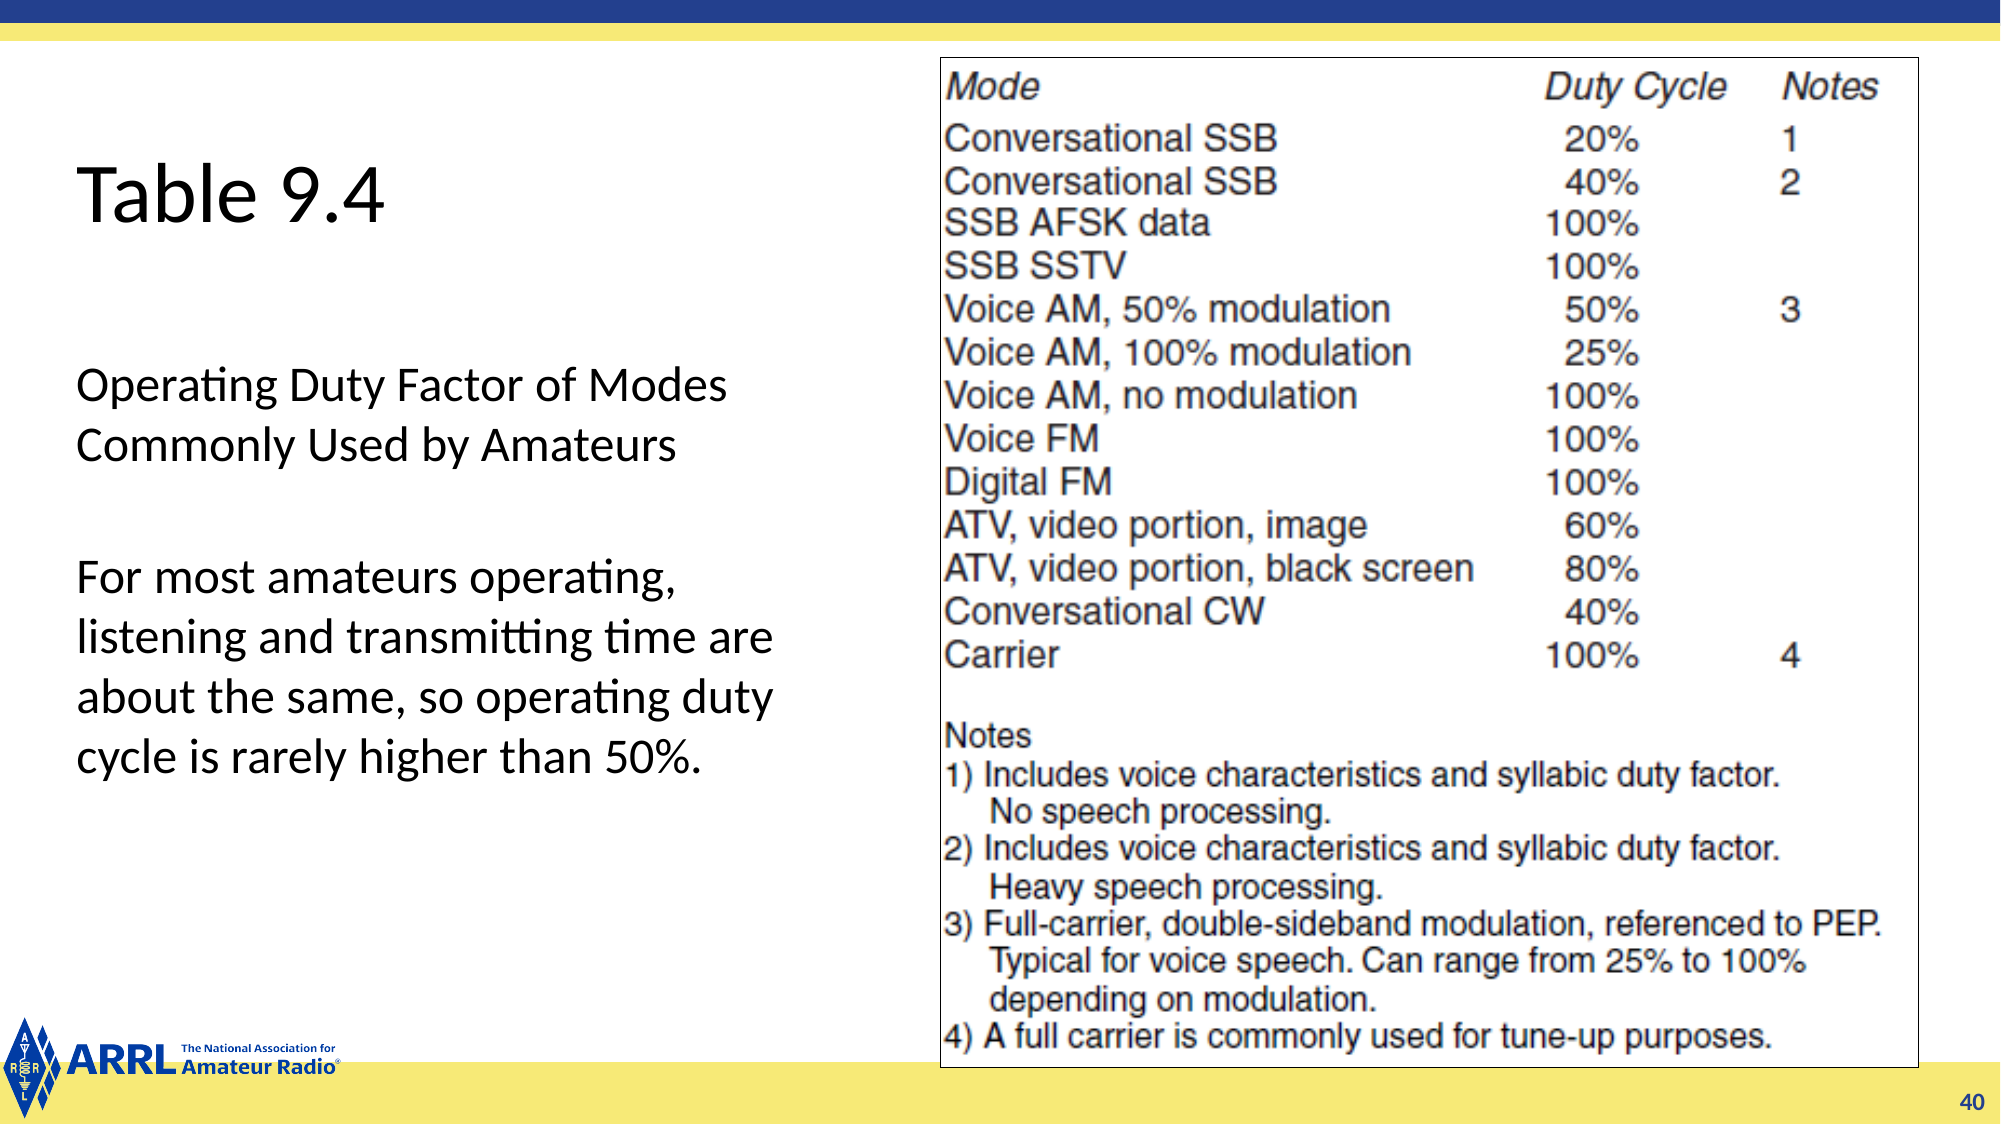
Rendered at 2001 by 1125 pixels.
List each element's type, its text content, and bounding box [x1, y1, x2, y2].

title Table 9.4 [61, 101, 403, 290]
text_box For most amateurs operating, listening and transmitting time are about the same, so operating duty cycle is rarely higher than 50%. [61, 535, 838, 791]
picture [940, 57, 1919, 1068]
picture [1, 1015, 342, 1121]
text_box Operating Duty Factor of Modes Commonly Used by Amateurs [61, 344, 753, 479]
